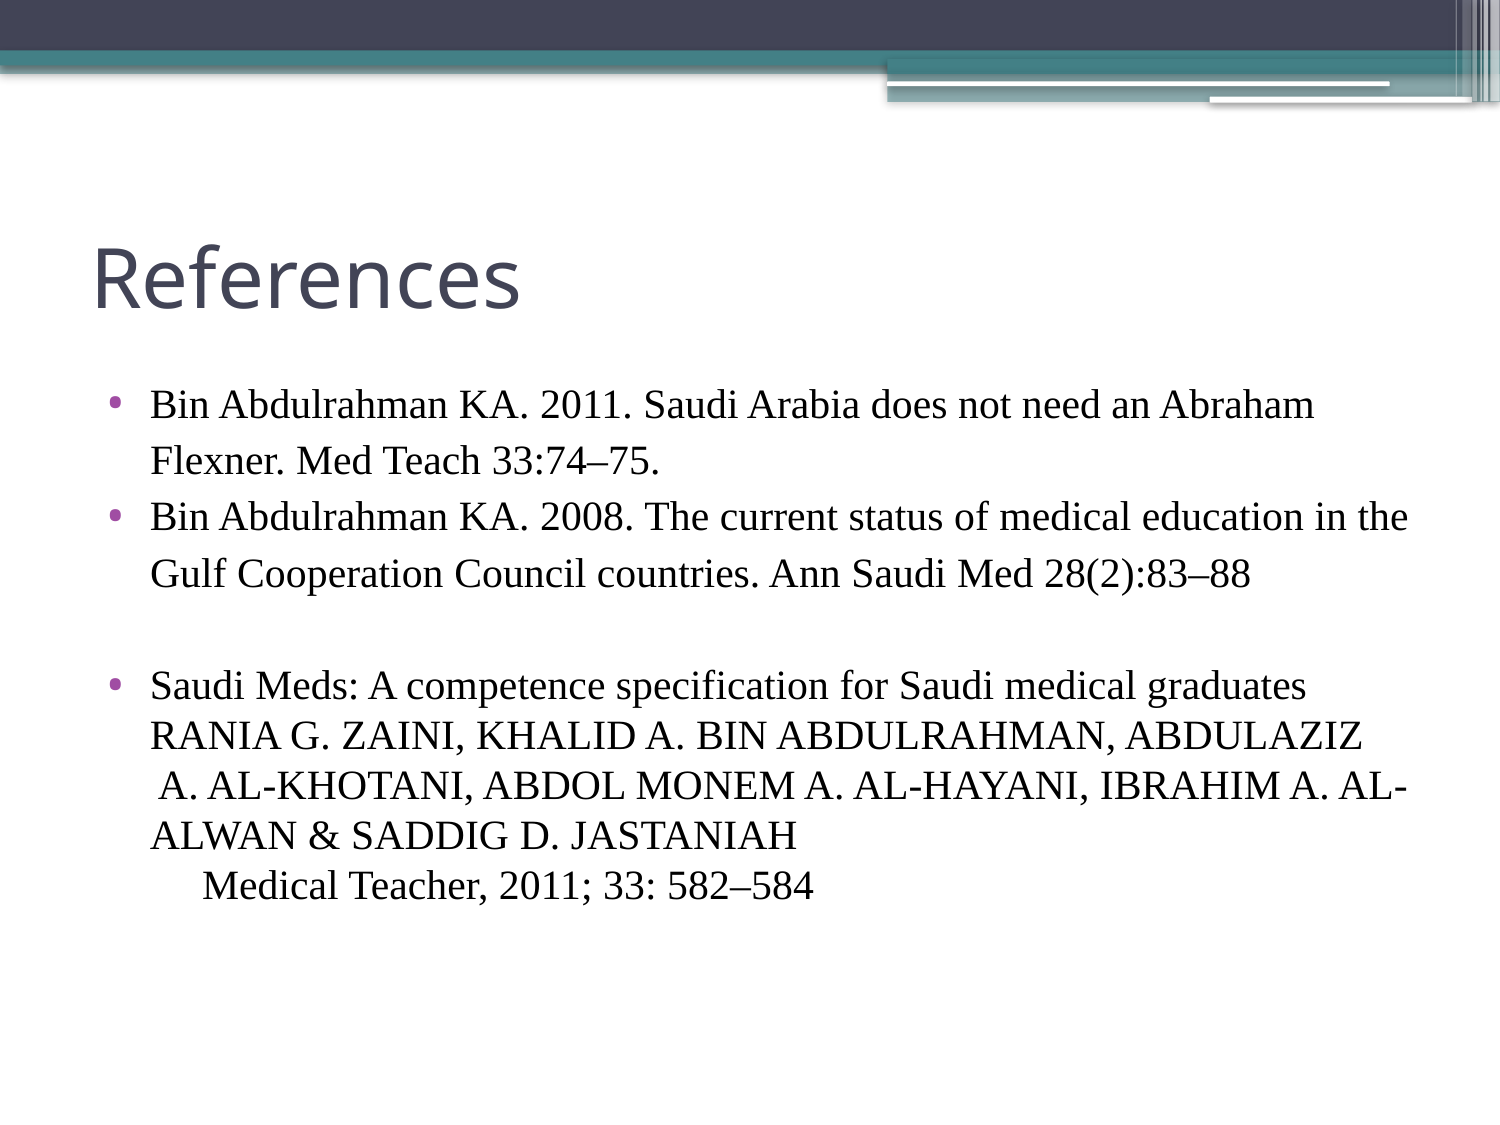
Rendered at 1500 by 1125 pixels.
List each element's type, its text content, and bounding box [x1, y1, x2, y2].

list Bin Abdulrahman KA. 2011. Saudi Arabia does not need an Abraham Flexner. Med Teach 33:74–75. Bin Abdulrahman KA. 2008. The current status of medical education in the Gulf Cooperation Council countries. Ann Saudi Med 28(2):83–88 Saudi Meds: A competence specification for Saudi medical graduates RANIA G. ZAINI, KHALID A. BIN ABDULRAHMAN, ABDULAZIZ A. AL-KHOTANI, ABDOL MONEM A. AL-HAYANI, IBRAHIM A. AL- ALWAN & SADDIG D. JASTANIAH Medical Teacher, 2011; 33: 582–584 [74, 368, 1426, 1079]
title References [74, 187, 1426, 363]
